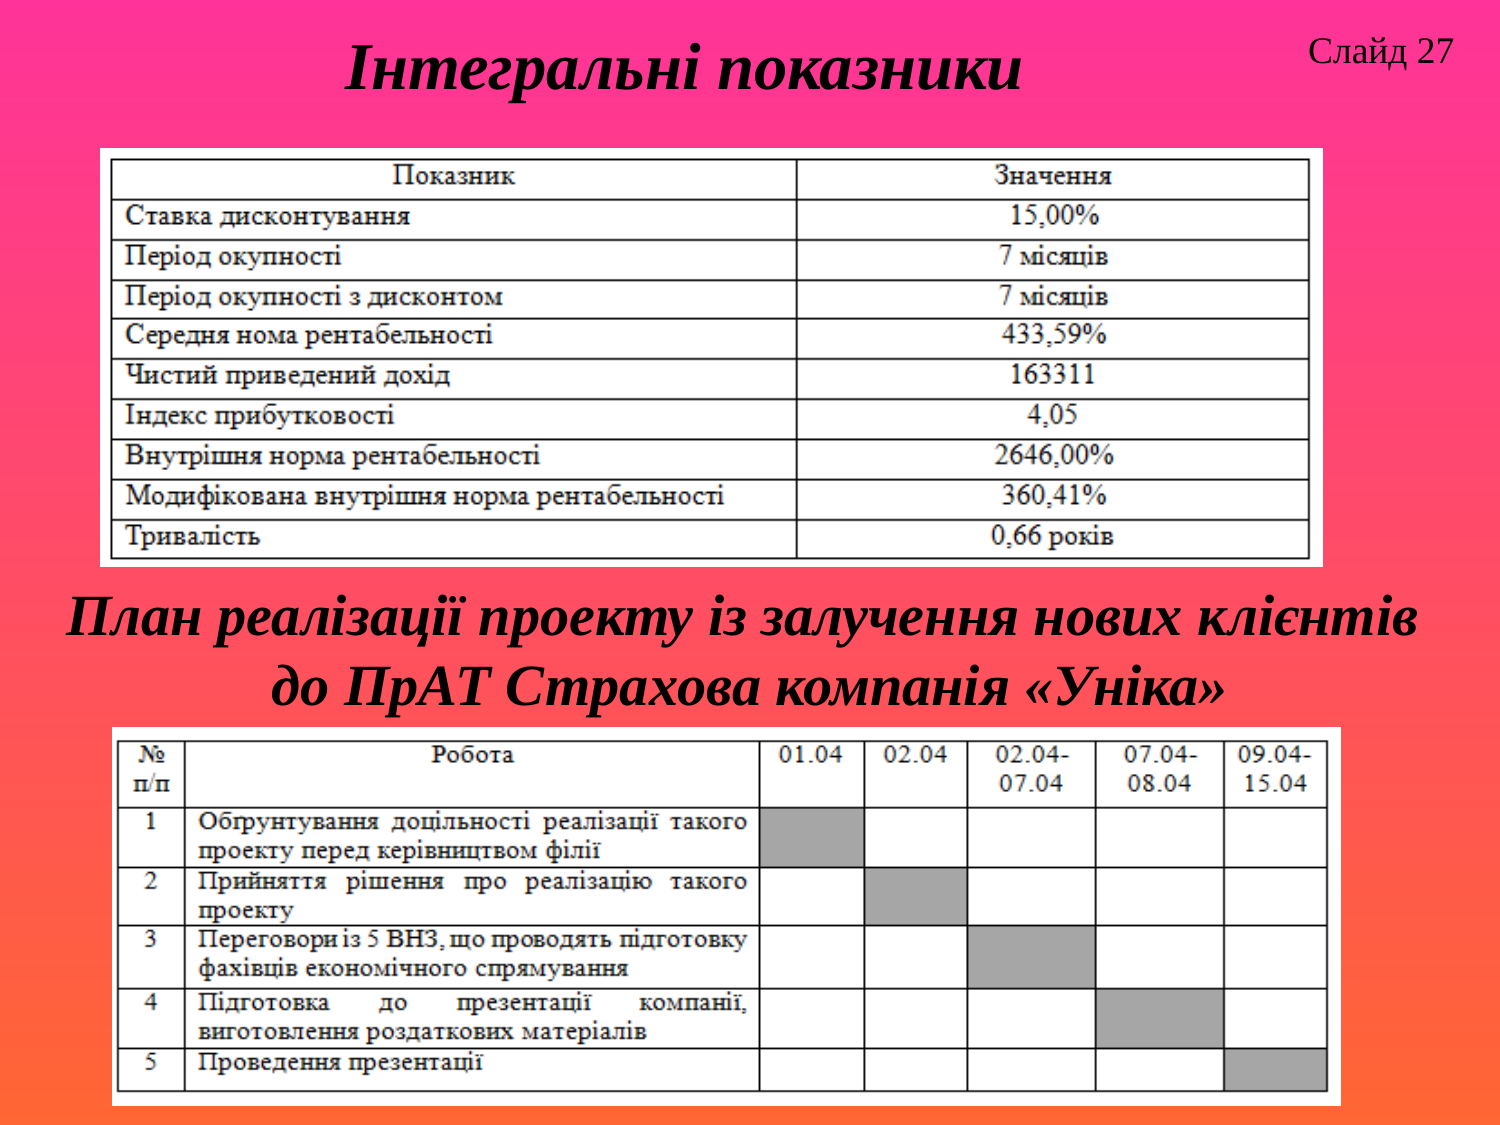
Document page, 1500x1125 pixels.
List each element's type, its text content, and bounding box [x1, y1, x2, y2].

picture [111, 727, 1341, 1107]
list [100, 148, 1324, 567]
text_box Слайд 27 [1293, 19, 1483, 79]
text_box План реалізації проекту із залучення нових клієнтів до ПрАТ Страхова компанія «Уніка» [51, 569, 1449, 725]
title Інтегральні показники [123, 0, 1247, 126]
